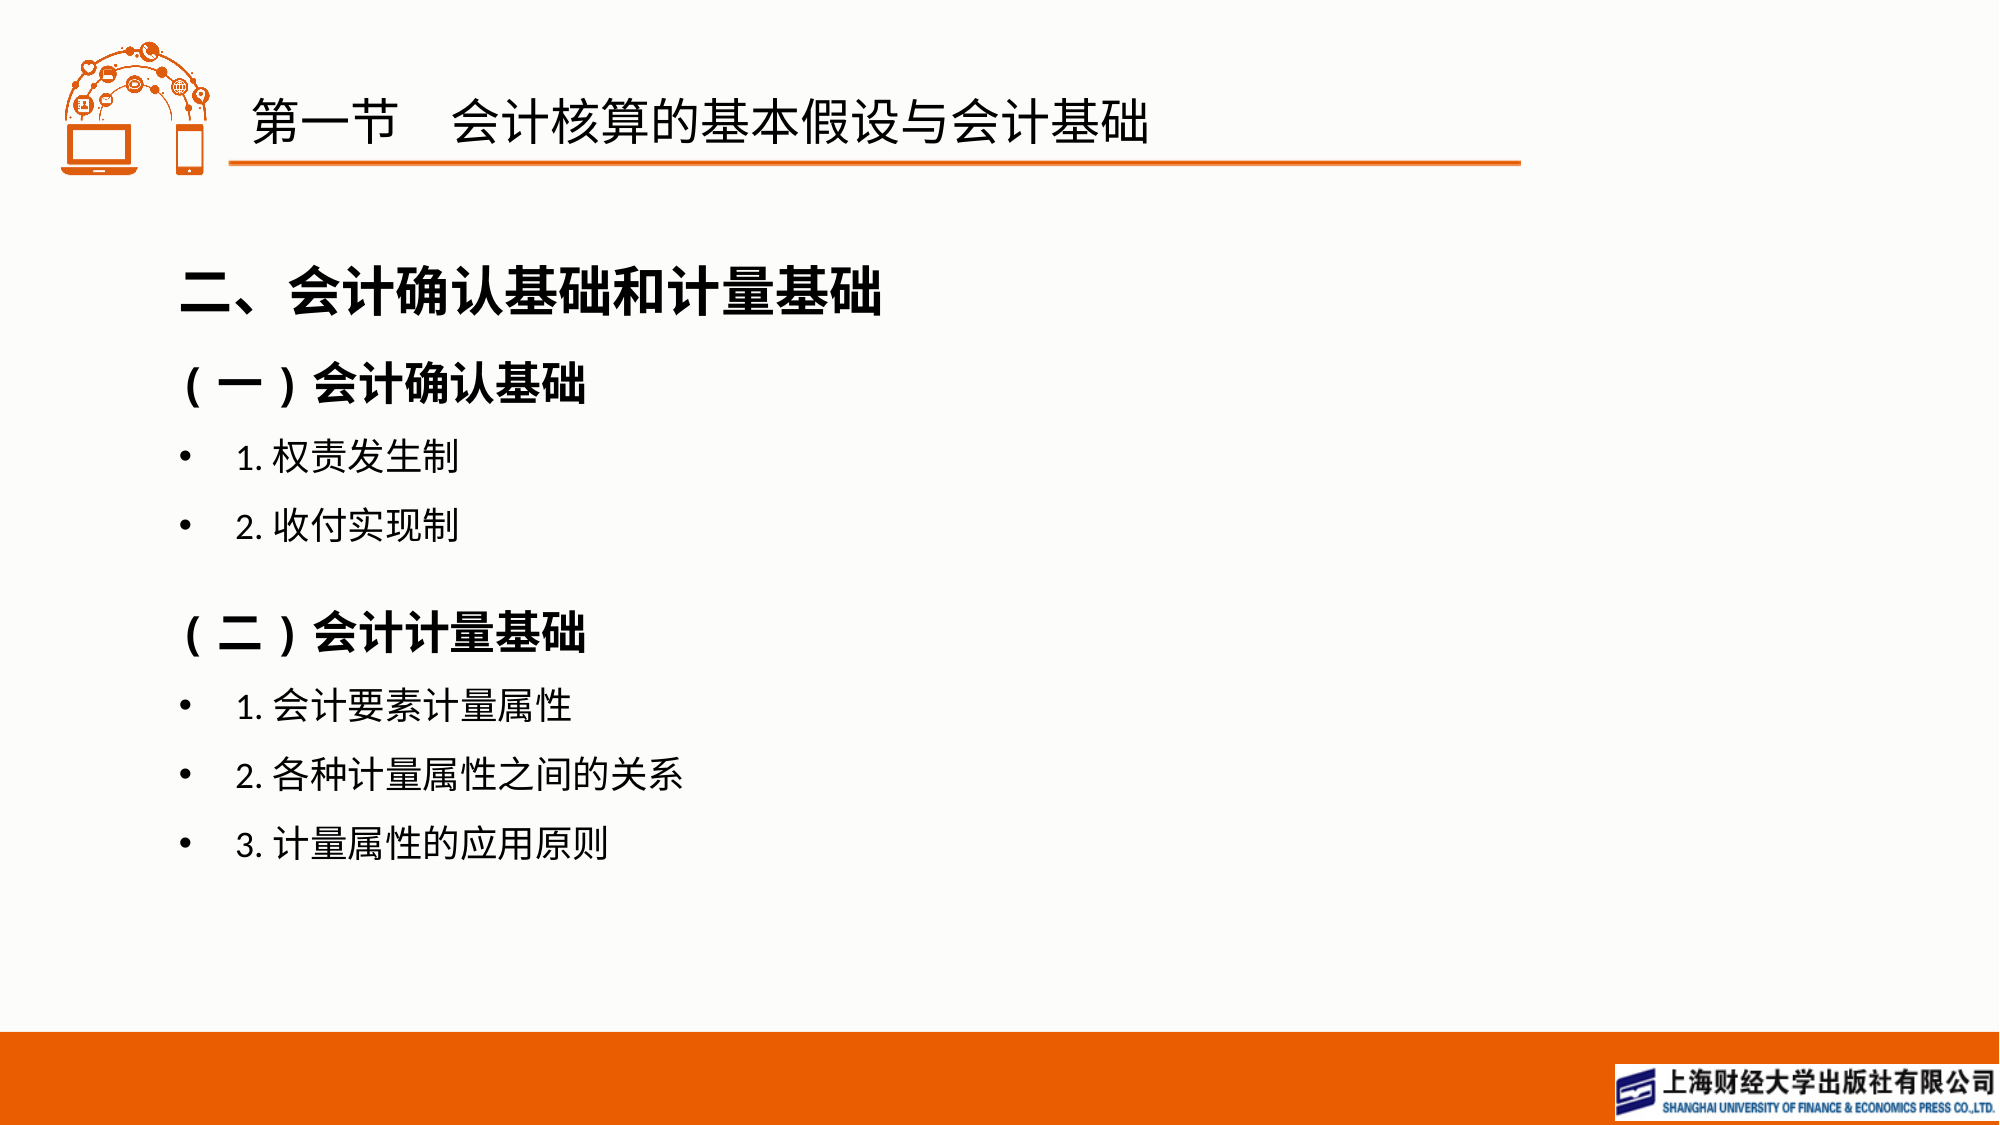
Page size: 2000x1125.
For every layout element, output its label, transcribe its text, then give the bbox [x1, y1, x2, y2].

picture [0, 0, 2000, 1125]
list 二、会计确认基础和计量基础 (一)会计确认基础 1.权责发生制 2.收付实现制 (二)会计计量基础 1.会计要素计量属性 2.各种计量属性之间的关系 3.计量属性的应用原则 [163, 227, 1837, 1049]
title 第一节 会计核算的基本假设与会计基础 [235, 82, 1605, 189]
